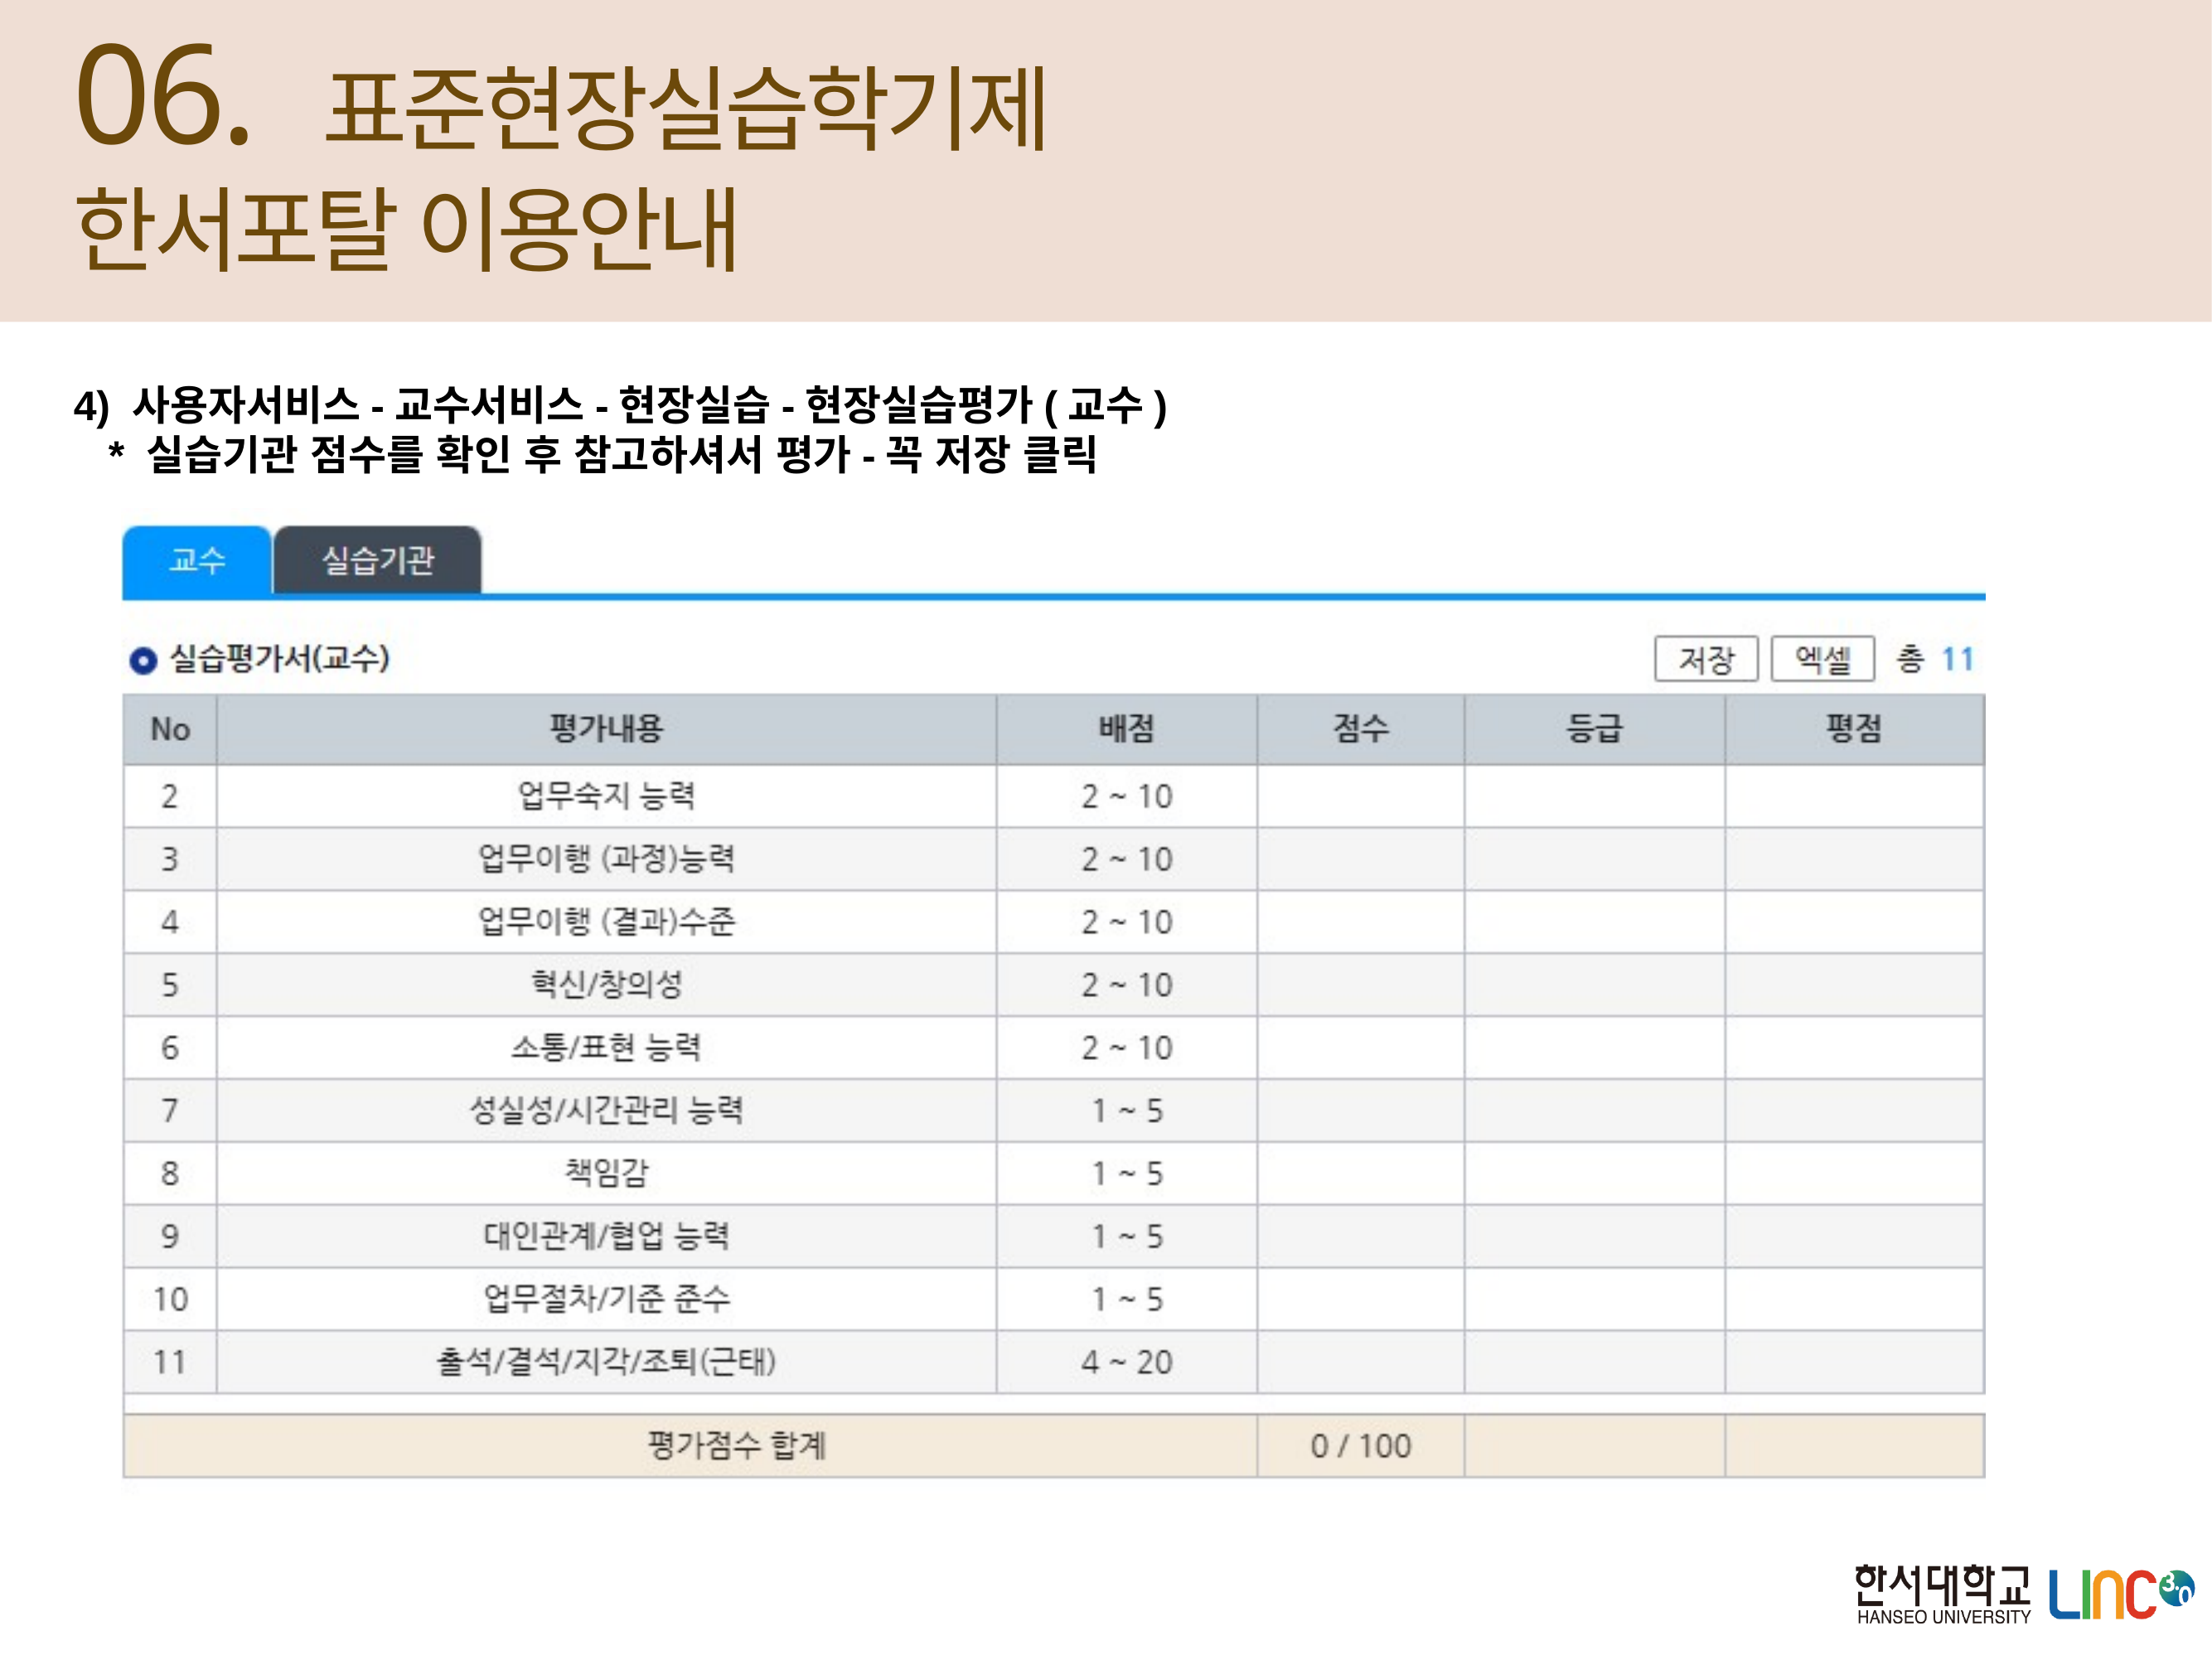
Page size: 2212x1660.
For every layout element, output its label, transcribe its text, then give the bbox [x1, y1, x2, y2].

text_box [0, 0, 2212, 324]
text_box 06. 표준현장실습학기제 한서포탈 이용안내 [61, 0, 1396, 290]
picture [121, 508, 1987, 1500]
picture [1845, 1547, 2205, 1638]
text_box 4) 사용자서비스-교수서비스-현장실습-현장실습평가(교수) * 실습기관 점수를 확인 후 참고하셔서 평가-꼭 저장 클릭 [61, 323, 1925, 485]
